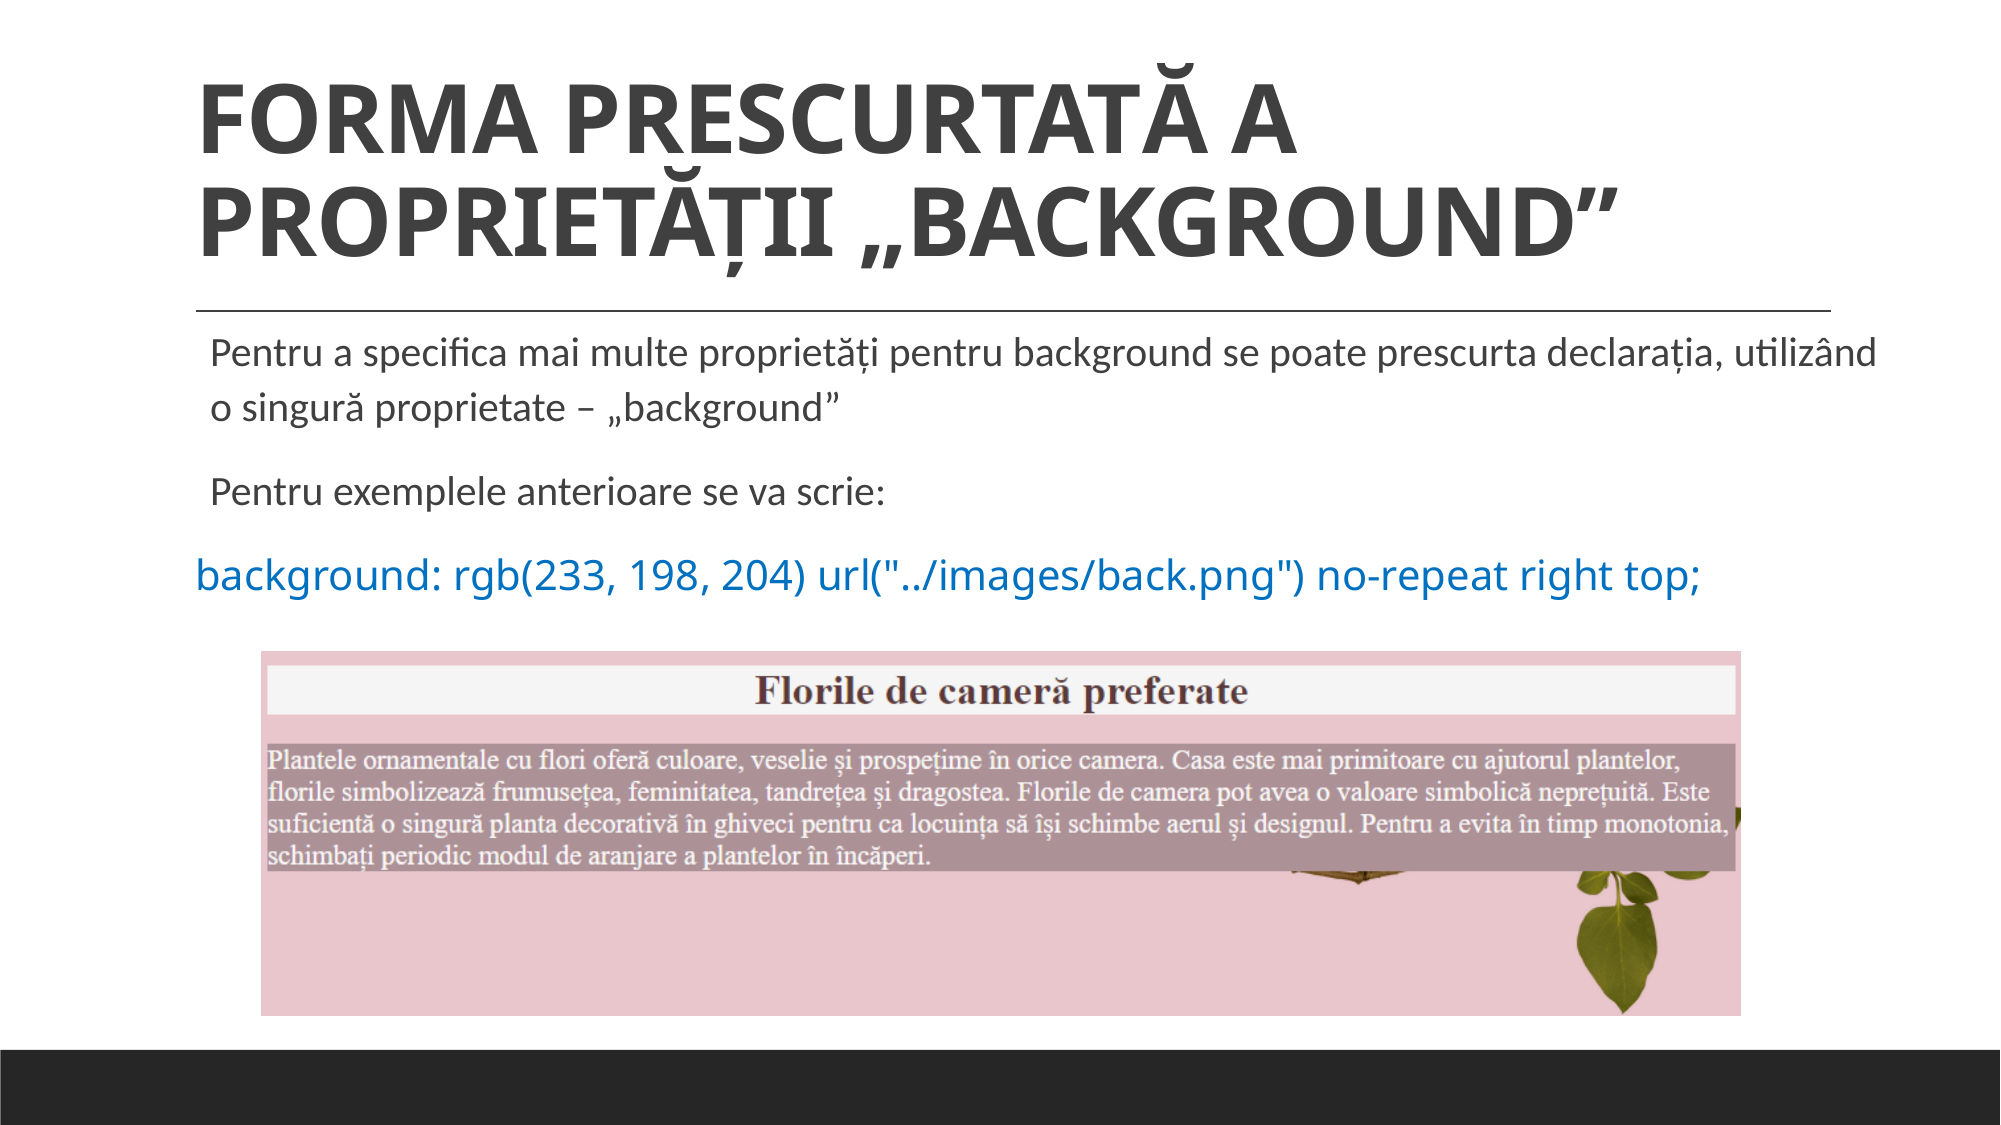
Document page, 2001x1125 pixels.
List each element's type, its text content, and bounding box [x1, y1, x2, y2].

list Pentru a specifica mai multe proprietăţi pentru background se poate prescurta declaraţia, utilizând o singură proprietate – „background” Pentru exemplele anterioare se va scrie: background: rgb(233, 198, 204) url("../images/back.png") no-repeat right top; [195, 312, 1880, 634]
title FORMA PRESCURTATĂ A PROPRIETĂŢII „BACKGROUND” [180, 47, 1830, 285]
picture [260, 651, 1742, 1016]
